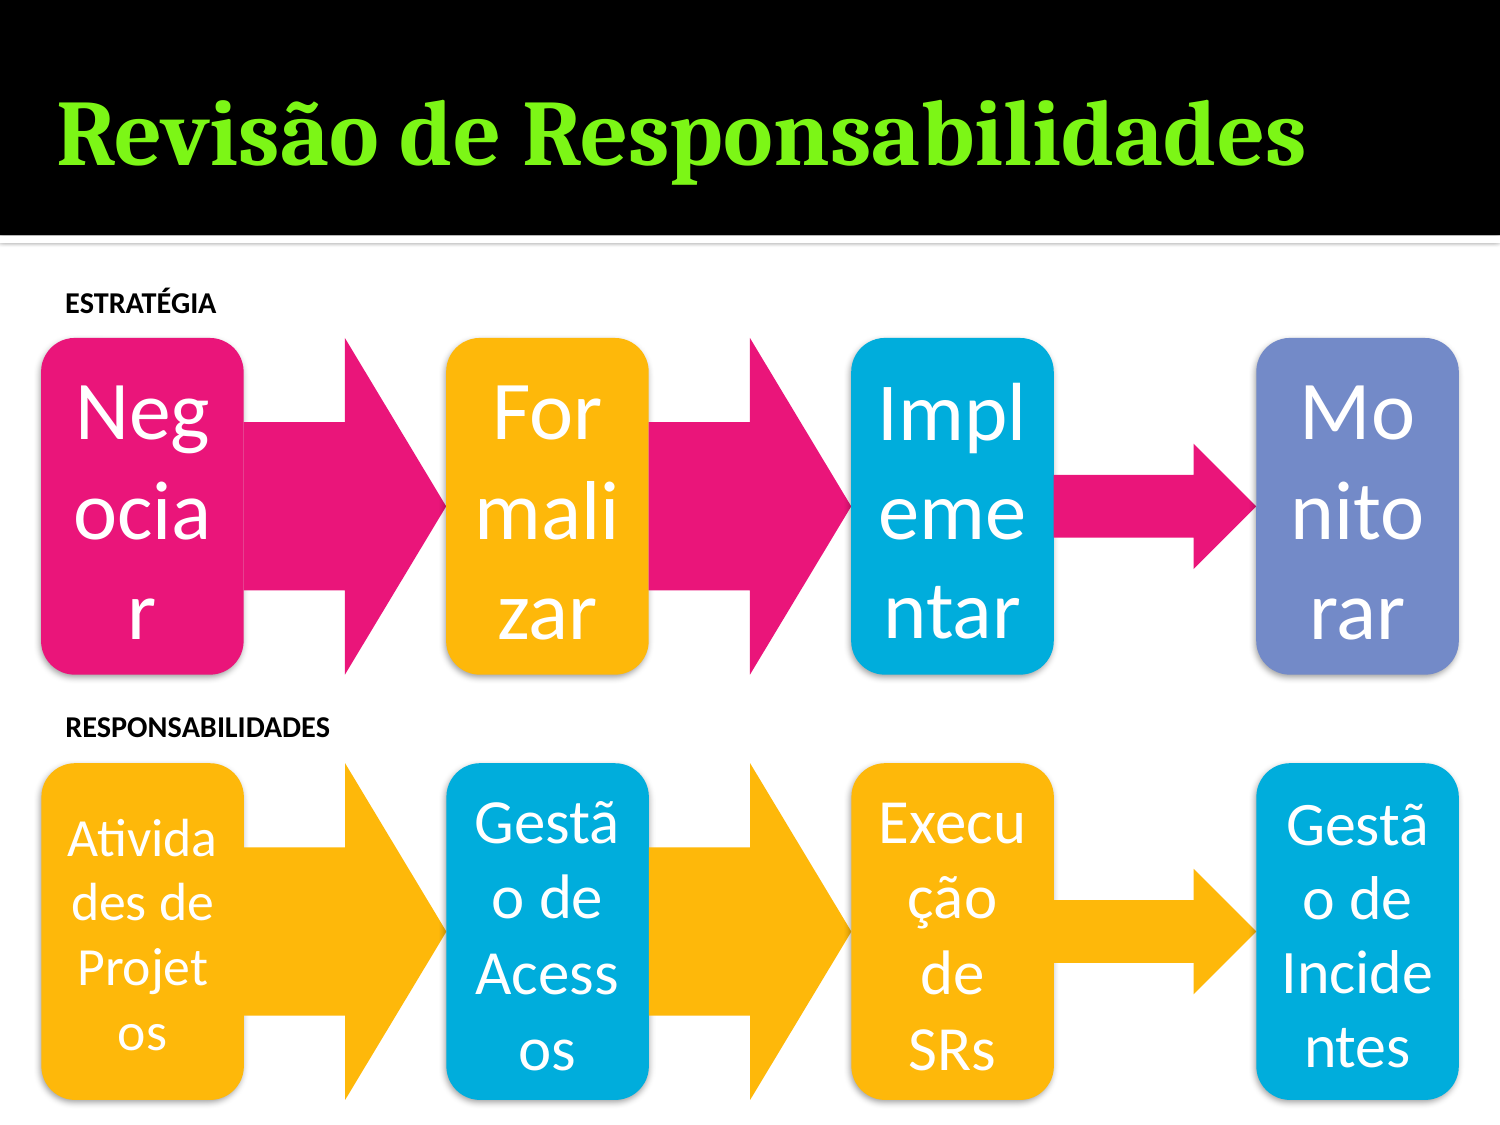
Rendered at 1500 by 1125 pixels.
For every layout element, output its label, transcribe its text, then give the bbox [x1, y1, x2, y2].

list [41, 337, 1459, 675]
list responsabilidades [41, 692, 1459, 752]
title Revisão de Responsabilidades [41, 24, 1459, 231]
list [41, 763, 1459, 1100]
list Estratégia [41, 267, 1459, 327]
